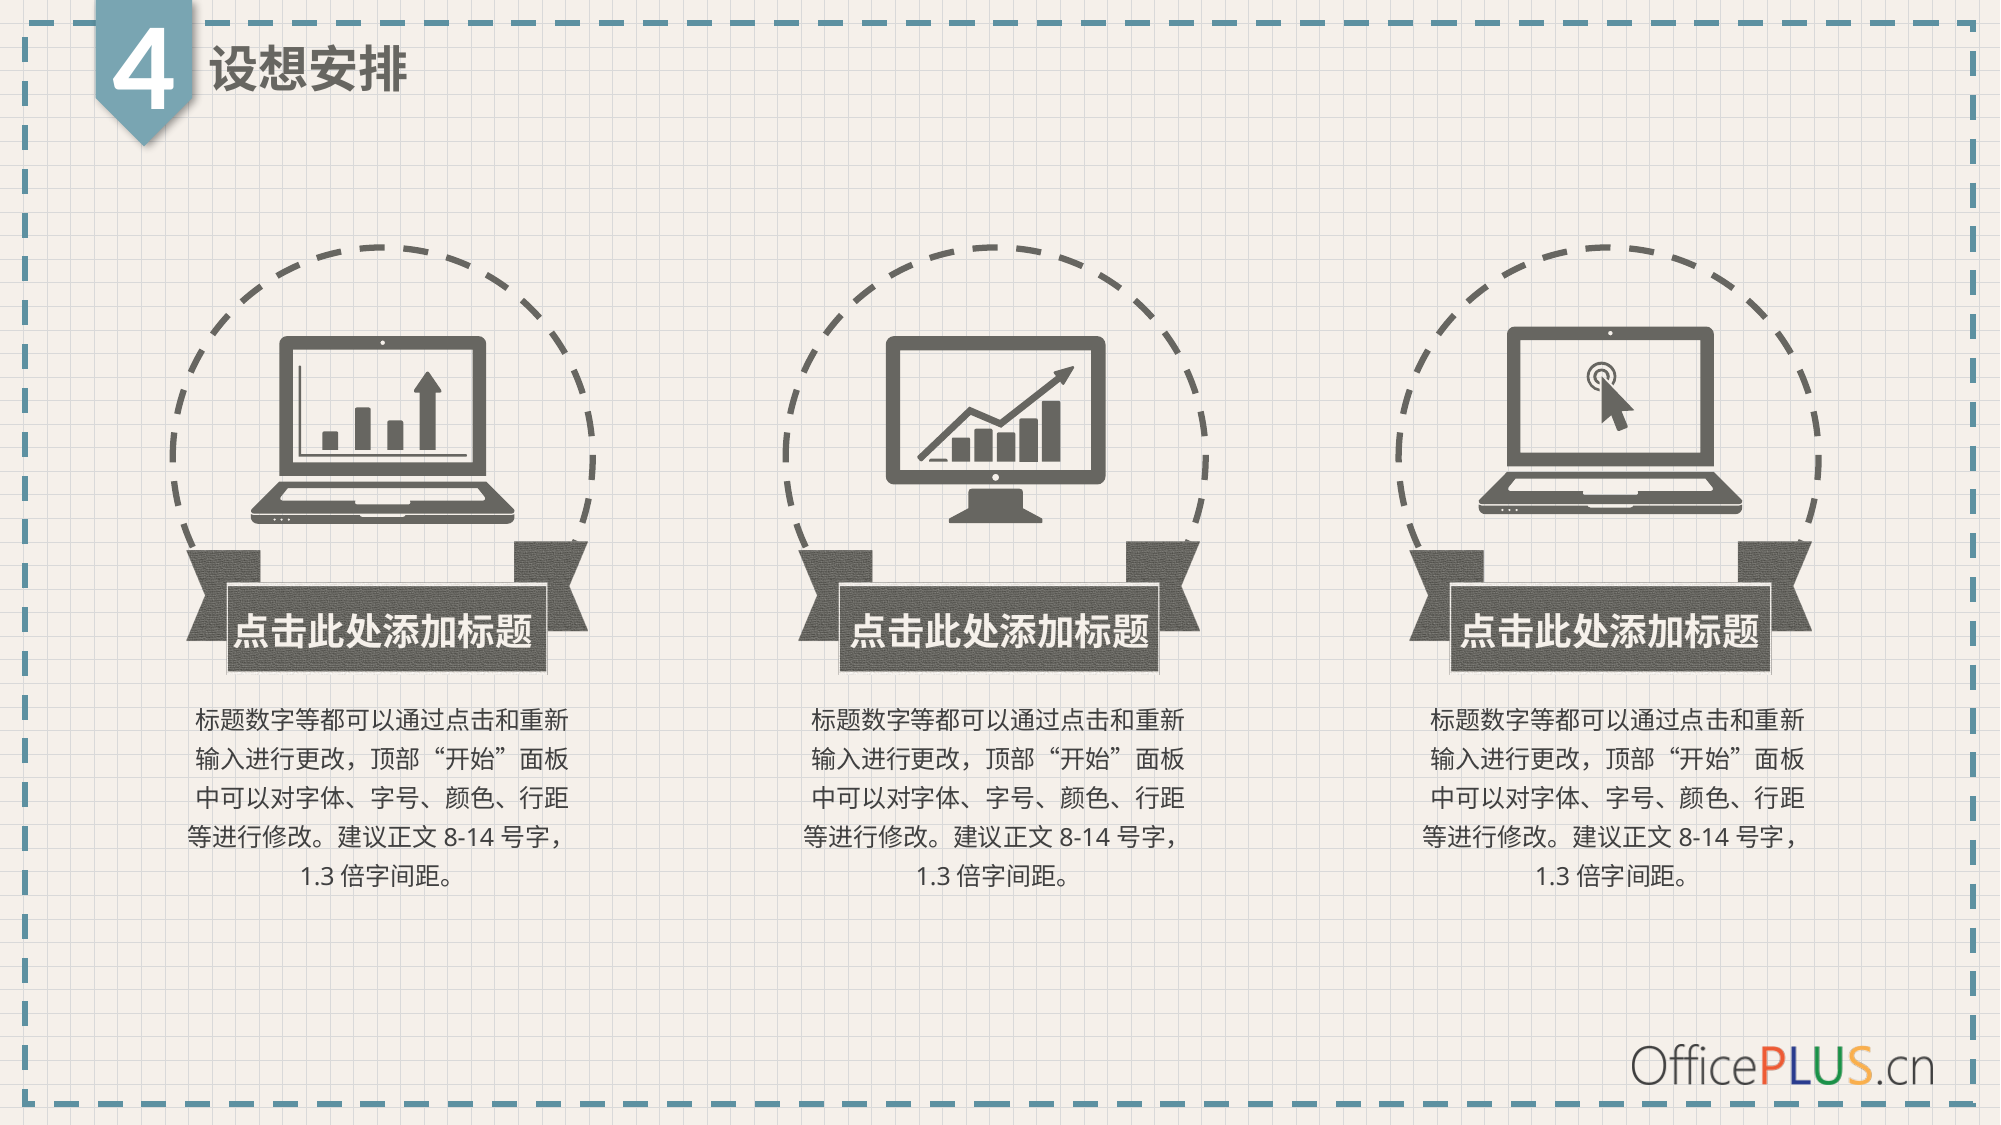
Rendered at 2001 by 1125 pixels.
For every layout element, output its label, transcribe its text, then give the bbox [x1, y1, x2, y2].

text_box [885, 336, 1106, 524]
text_box [171, 246, 594, 541]
text_box 标题数字等都可以通过点击和重新输入进行更改，顶部“开始”面板中可以对字体、字号、颜色、行距等进行修改。建议正文8-14号字，1.3倍字间距。 [172, 688, 593, 898]
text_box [250, 336, 515, 524]
text_box 标题数字等都可以通过点击和重新输入进行更改，顶部“开始”面板中可以对字体、字号、颜色、行距等进行修改。建议正文8-14号字，1.3倍字间距。 [788, 688, 1209, 898]
text_box 4 [97, 0, 191, 142]
picture [1632, 1044, 1933, 1085]
picture [1409, 541, 1812, 675]
text_box 标题数字等都可以通过点击和重新输入进行更改，顶部“开始”面板中可以对字体、字号、颜色、行距等进行修改。建议正文8-14号字，1.3倍字间距。 [1407, 688, 1828, 898]
text_box [1397, 246, 1820, 541]
text_box [784, 246, 1207, 541]
text_box 设想安排 [200, 30, 424, 105]
picture [186, 541, 588, 675]
picture [797, 541, 1200, 675]
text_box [1478, 326, 1743, 515]
text_box [138, 142, 150, 148]
